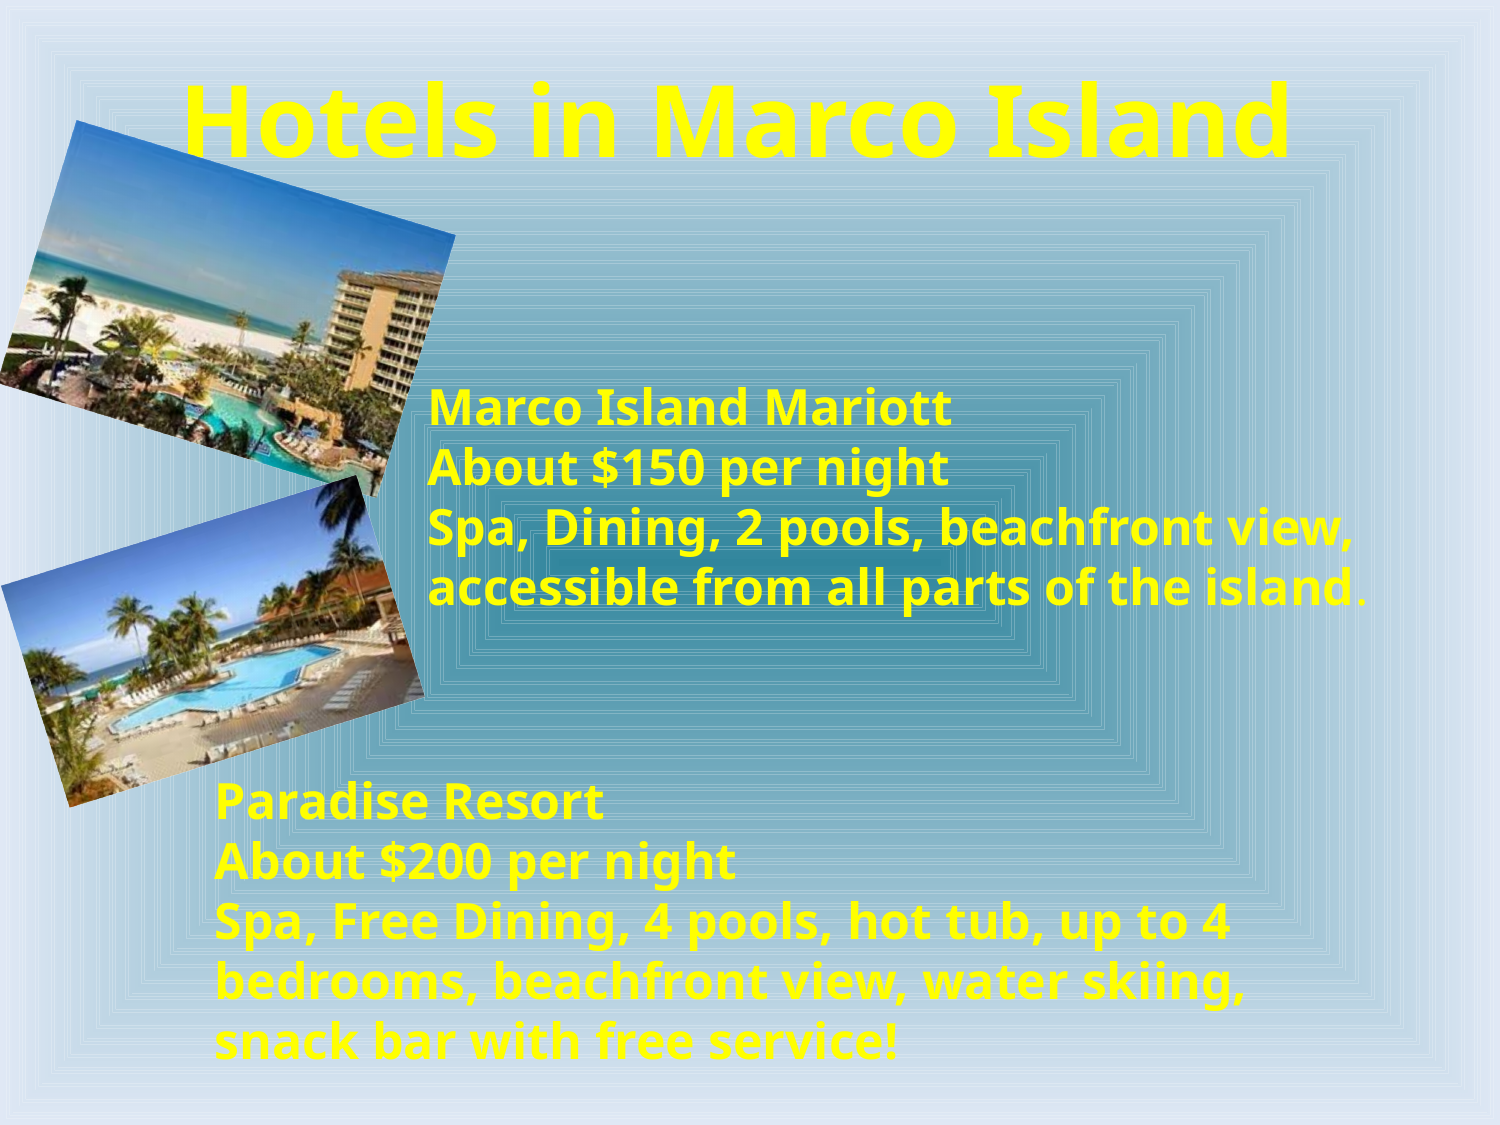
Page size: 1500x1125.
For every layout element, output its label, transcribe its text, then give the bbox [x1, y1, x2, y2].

picture [0, 121, 455, 807]
text_box Marco Island Mariott About $150 per night Spa, Dining, 2 pools, beachfront view, accessible from all parts of the island. [412, 367, 1488, 623]
text_box Paradise Resort About $200 per night Spa, Free Dining, 4 pools, hot tub, up to 4 bedrooms, beachfront view, water skiing, snack bar with free service! [199, 762, 1338, 1078]
text_box Hotels in Marco Island [125, 50, 1350, 185]
